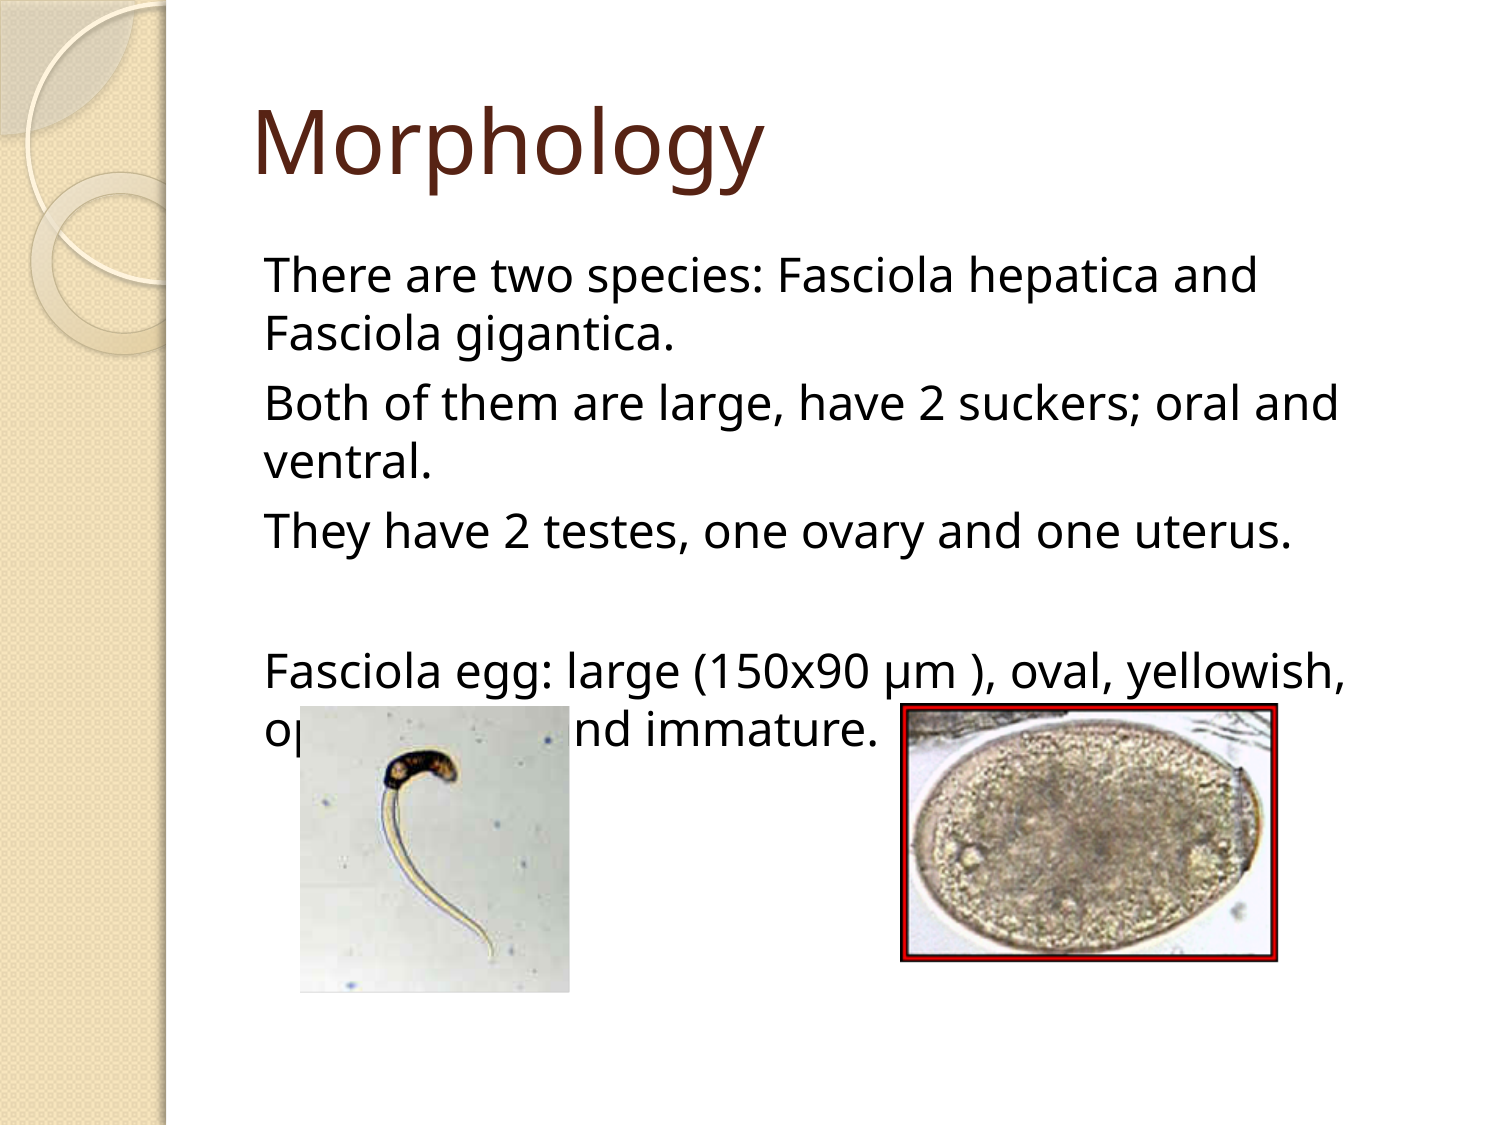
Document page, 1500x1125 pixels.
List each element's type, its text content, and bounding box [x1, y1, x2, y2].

title Morphology [235, 45, 1466, 233]
picture [299, 706, 571, 995]
picture [899, 702, 1280, 965]
list There are two species: Fasciola hepatica and Fasciola gigantica. Both of them are large, have 2 suckers; oral and ventral. They have 2 testes, one ovary and one uterus. Fasciola egg: large (150x90 µm ), oval, yellowish, operculated and immature. [235, 237, 1466, 1025]
